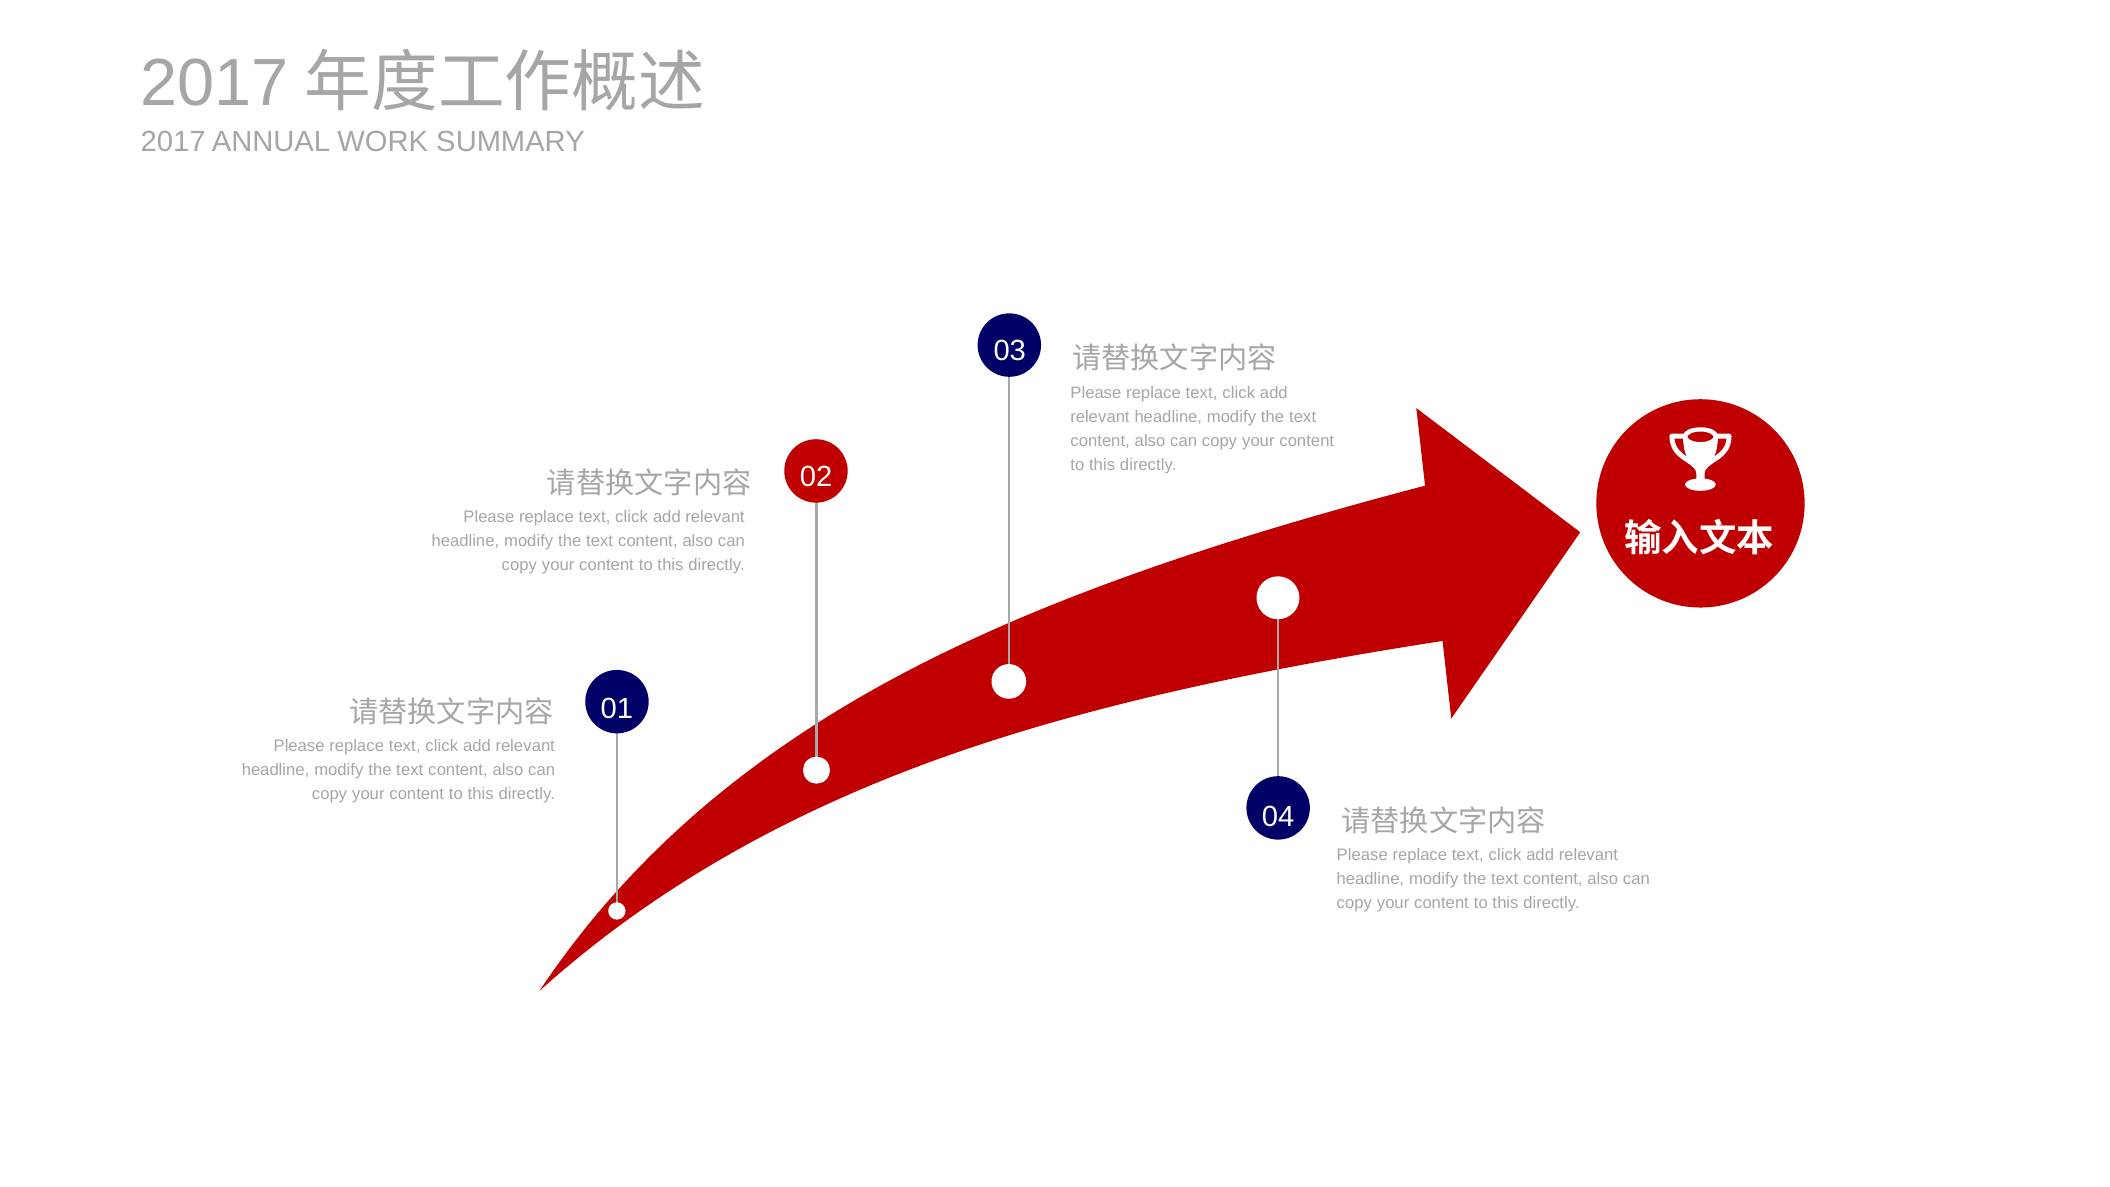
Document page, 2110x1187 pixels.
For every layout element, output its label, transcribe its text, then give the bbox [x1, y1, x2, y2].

text_box [1256, 576, 1300, 620]
text_box [539, 408, 1581, 991]
text_box 请替换文字内容 [315, 686, 554, 729]
text_box Please replace text, click add relevant headline, modify the text content, also can copy your content to this directly. [1070, 378, 1352, 474]
text_box [784, 439, 848, 503]
text_box [977, 313, 1042, 377]
text_box [585, 669, 649, 734]
text_box 01 [597, 680, 637, 727]
text_box 02 [796, 447, 836, 495]
text_box [1246, 776, 1310, 833]
text_box [1261, 835, 1295, 840]
text_box 2017年度工作概述 [140, 38, 789, 119]
text_box 请替换文字内容 [1072, 332, 1294, 375]
text_box [1596, 399, 1805, 608]
text_box [803, 756, 831, 784]
text_box 请替换文字内容 [1341, 795, 1563, 838]
text_box 03 [990, 321, 1030, 369]
text_box [991, 664, 1027, 699]
text_box 04 [1258, 787, 1298, 835]
text_box [1669, 427, 1732, 491]
text_box 输入文本 [1622, 499, 1776, 561]
text_box Please replace text, click add relevant headline, modify the text content, also can copy your content to this directly. [406, 501, 746, 574]
text_box Please replace text, click add relevant headline, modify the text content, also can copy your content to this directly. [1336, 839, 1676, 912]
text_box 2017 ANNUAL WORK SUMMARY [140, 122, 602, 158]
text_box [608, 902, 626, 920]
text_box 请替换文字内容 [494, 457, 752, 500]
text_box Please replace text, click add relevant headline, modify the text content, also can copy your content to this directly. [216, 730, 556, 803]
